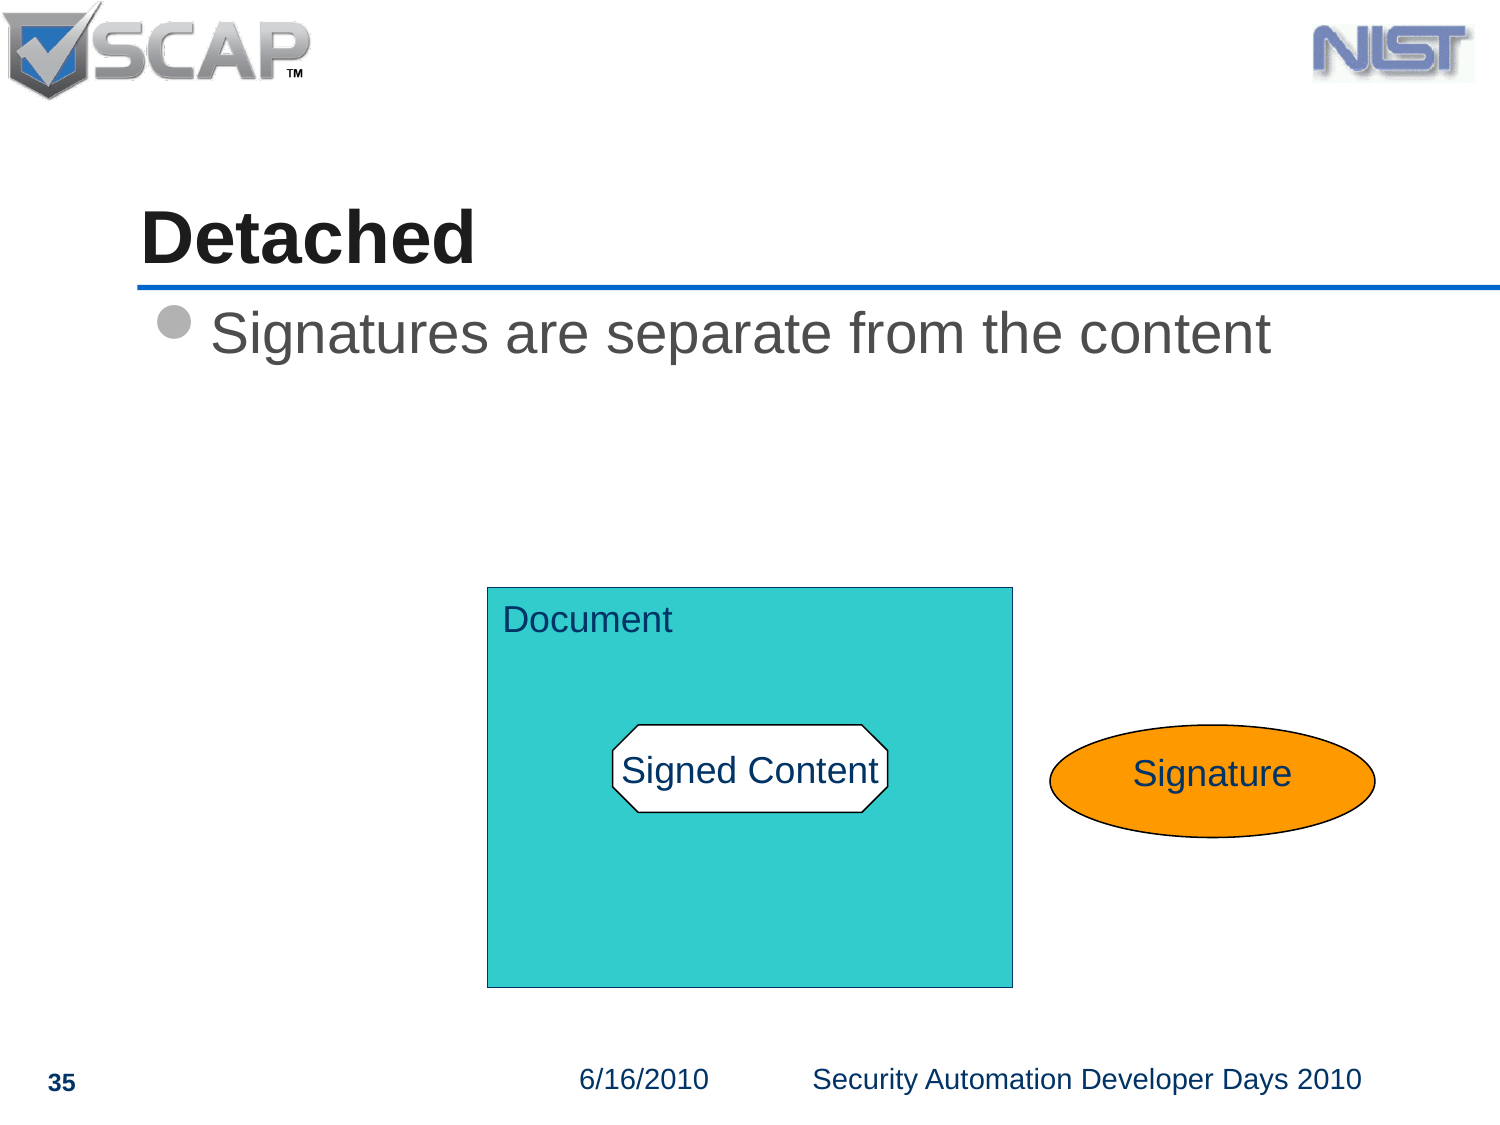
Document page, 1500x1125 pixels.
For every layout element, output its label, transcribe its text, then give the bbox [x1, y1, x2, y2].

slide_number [374, 1026, 725, 1104]
list Signatures are separate from the content [137, 287, 1400, 1026]
text_box Signed Content [612, 724, 888, 813]
picture [1312, 24, 1475, 83]
picture [0, 0, 313, 103]
footer Security Automation Developer Days 2010 [749, 1024, 1426, 1104]
text_box Document [487, 587, 1013, 988]
slide_number 35 [13, 1023, 111, 1105]
text_box Signature [1050, 725, 1375, 838]
title Detached [124, 99, 1426, 288]
